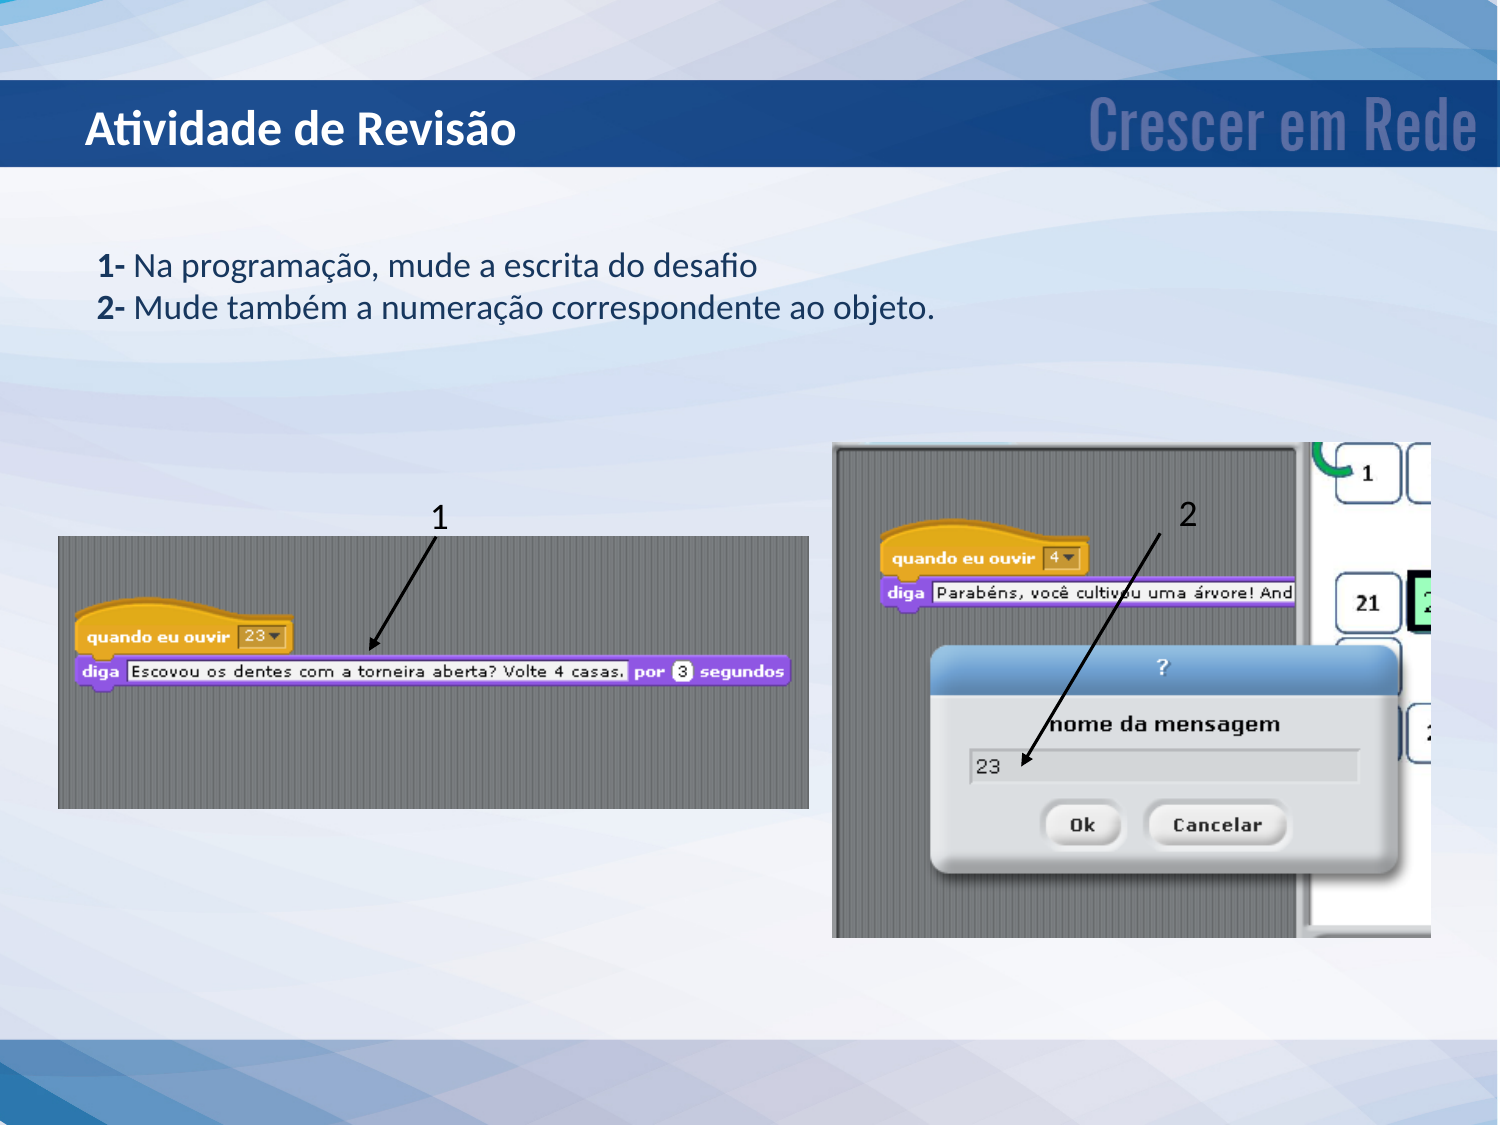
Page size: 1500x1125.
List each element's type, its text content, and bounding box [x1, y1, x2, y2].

text_box 1- Na programação, mude a escrita do desafio 2- Mude também a numeração correspondente ao objeto. [81, 234, 1430, 335]
text_box 1 [414, 484, 477, 535]
picture [0, 0, 1500, 1125]
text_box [345, 559, 460, 628]
text_box Atividade de Revisão [70, 88, 1430, 163]
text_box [973, 580, 1208, 720]
